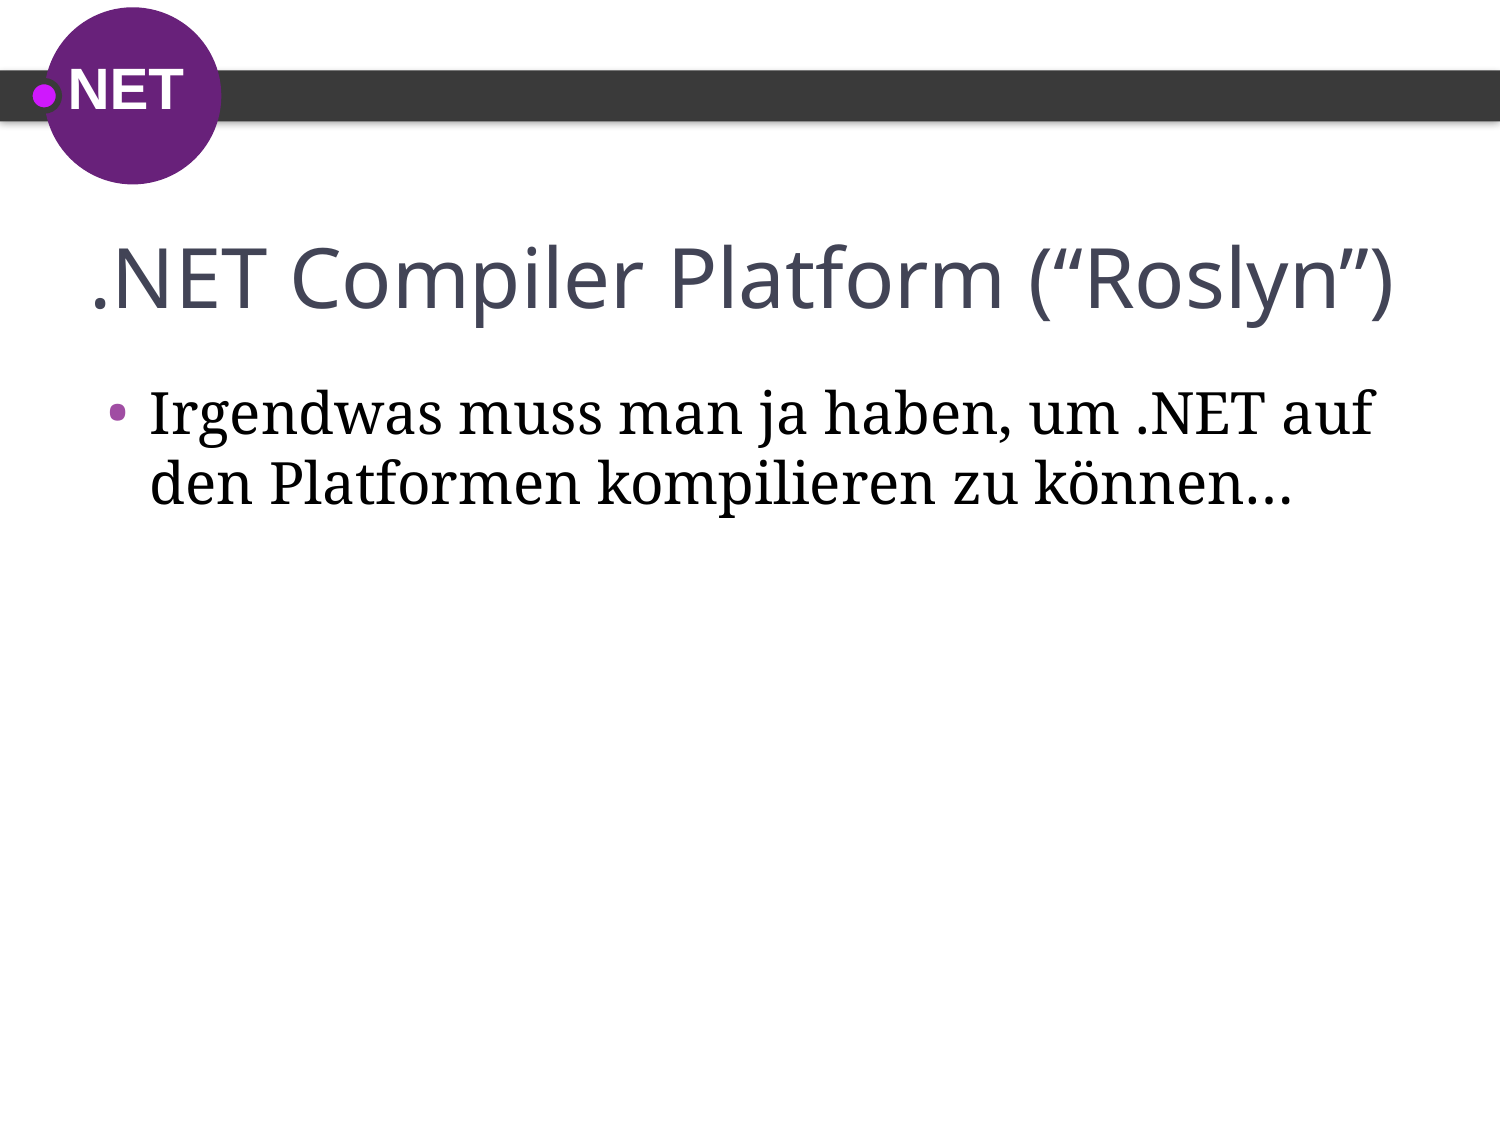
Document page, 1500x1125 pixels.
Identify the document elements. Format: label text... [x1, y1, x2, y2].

title .NET Compiler Platform (“Roslyn”) [75, 187, 1425, 363]
list Irgendwas muss man ja haben, um .NET auf den Platformen kompilieren zu können… [75, 368, 1425, 1079]
